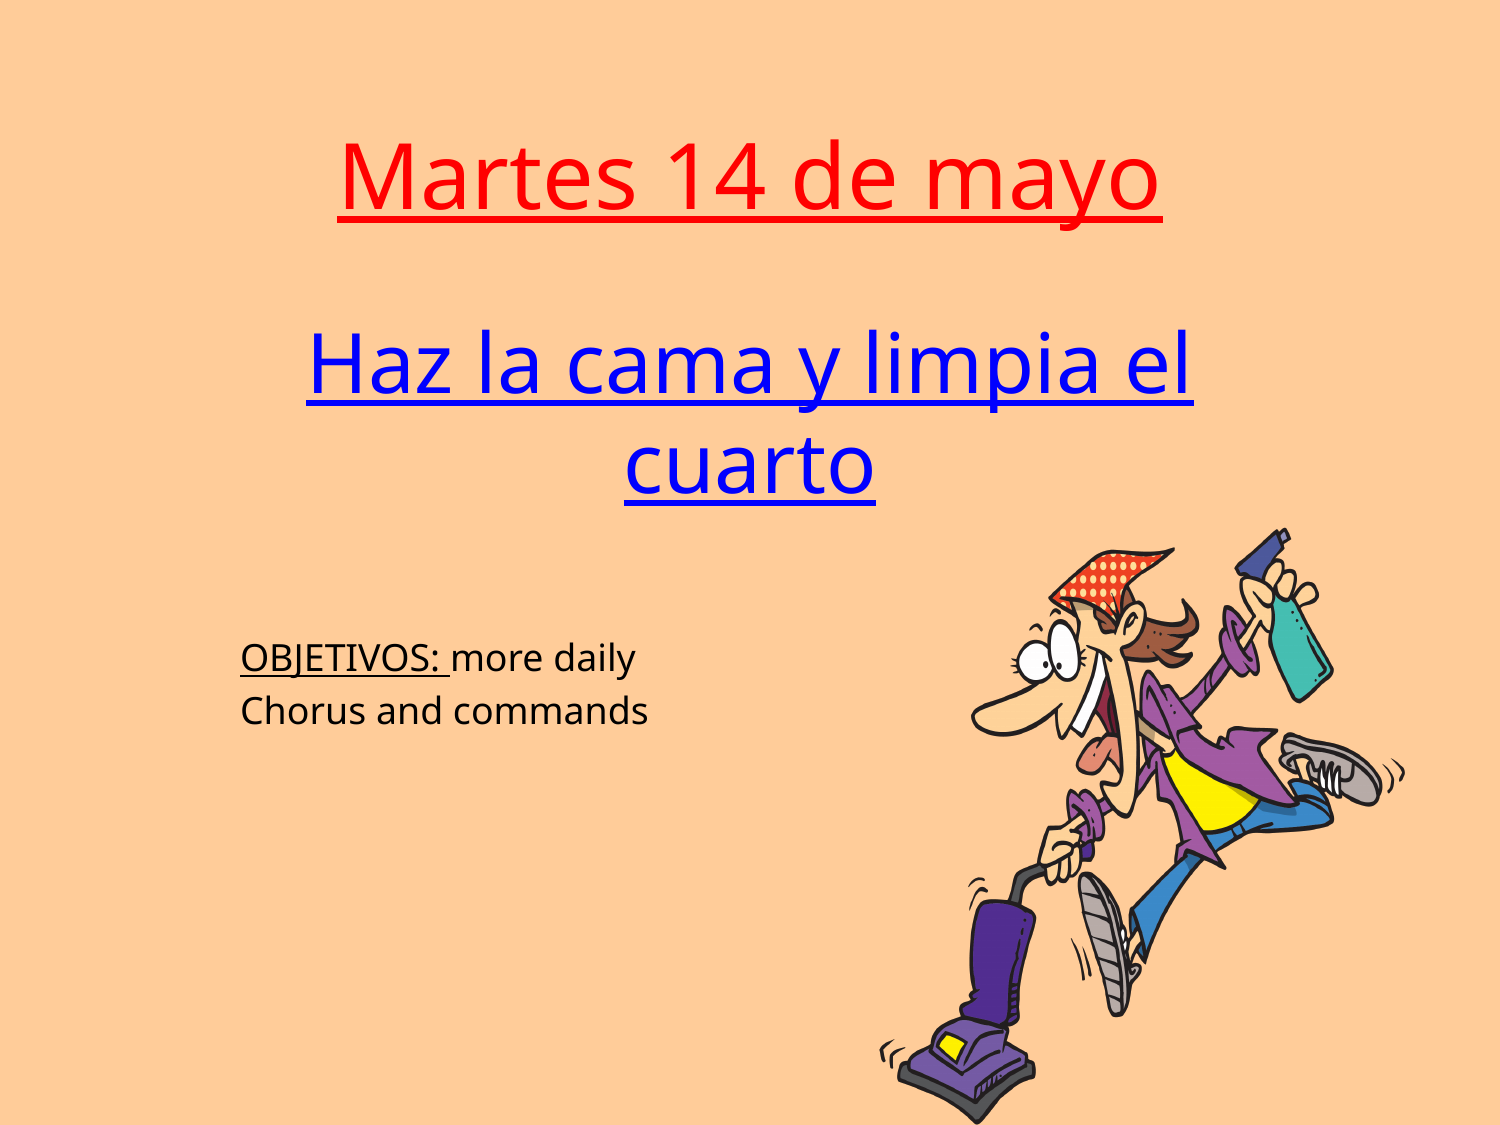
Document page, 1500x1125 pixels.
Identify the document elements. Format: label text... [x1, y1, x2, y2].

picture [879, 526, 1406, 1125]
title Martes 14 de mayo [112, 78, 1388, 268]
subtitle Haz la cama y limpia el cuarto OBJETIVOS: more daily Chorus and commands [225, 302, 1275, 925]
